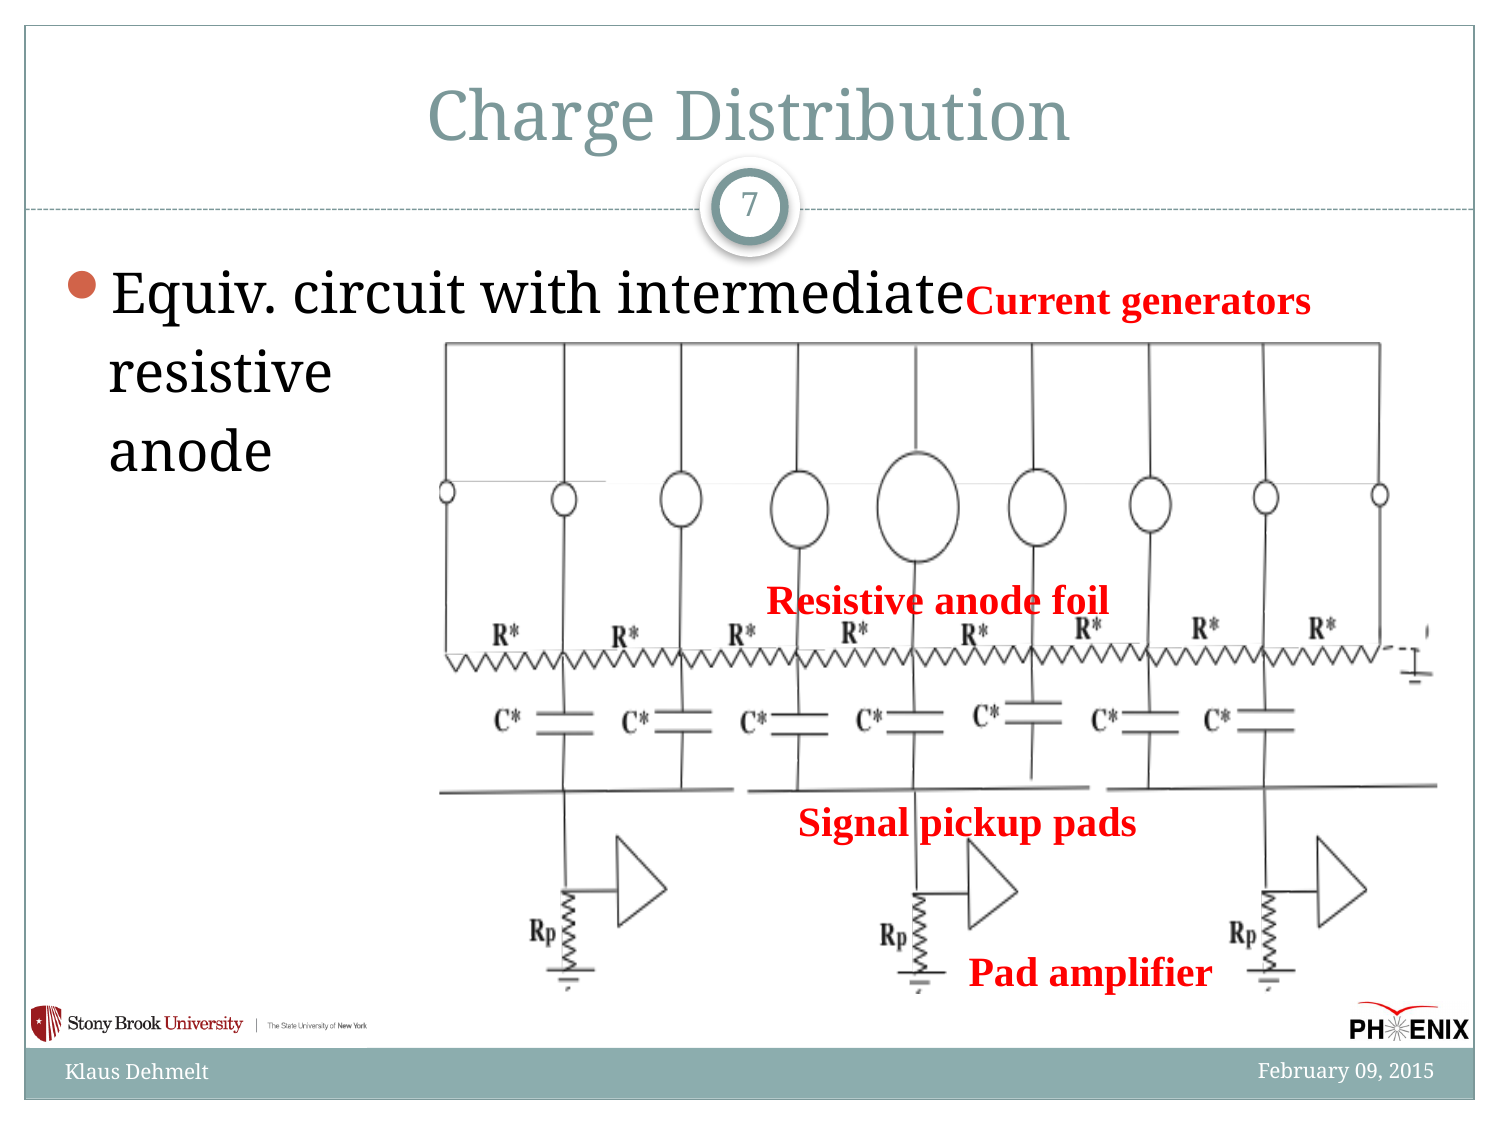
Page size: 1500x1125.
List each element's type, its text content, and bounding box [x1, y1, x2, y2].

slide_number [950, 1050, 1450, 1111]
list Equiv. circuit with intermediate resistive anode [49, 249, 1450, 1005]
title Charge Distribution [49, 37, 1450, 162]
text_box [439, 265, 1438, 998]
footer Klaus Dehmelt [50, 1051, 638, 1112]
picture [30, 994, 367, 1048]
picture [1350, 1001, 1469, 1041]
slide_number 7 [712, 169, 788, 243]
